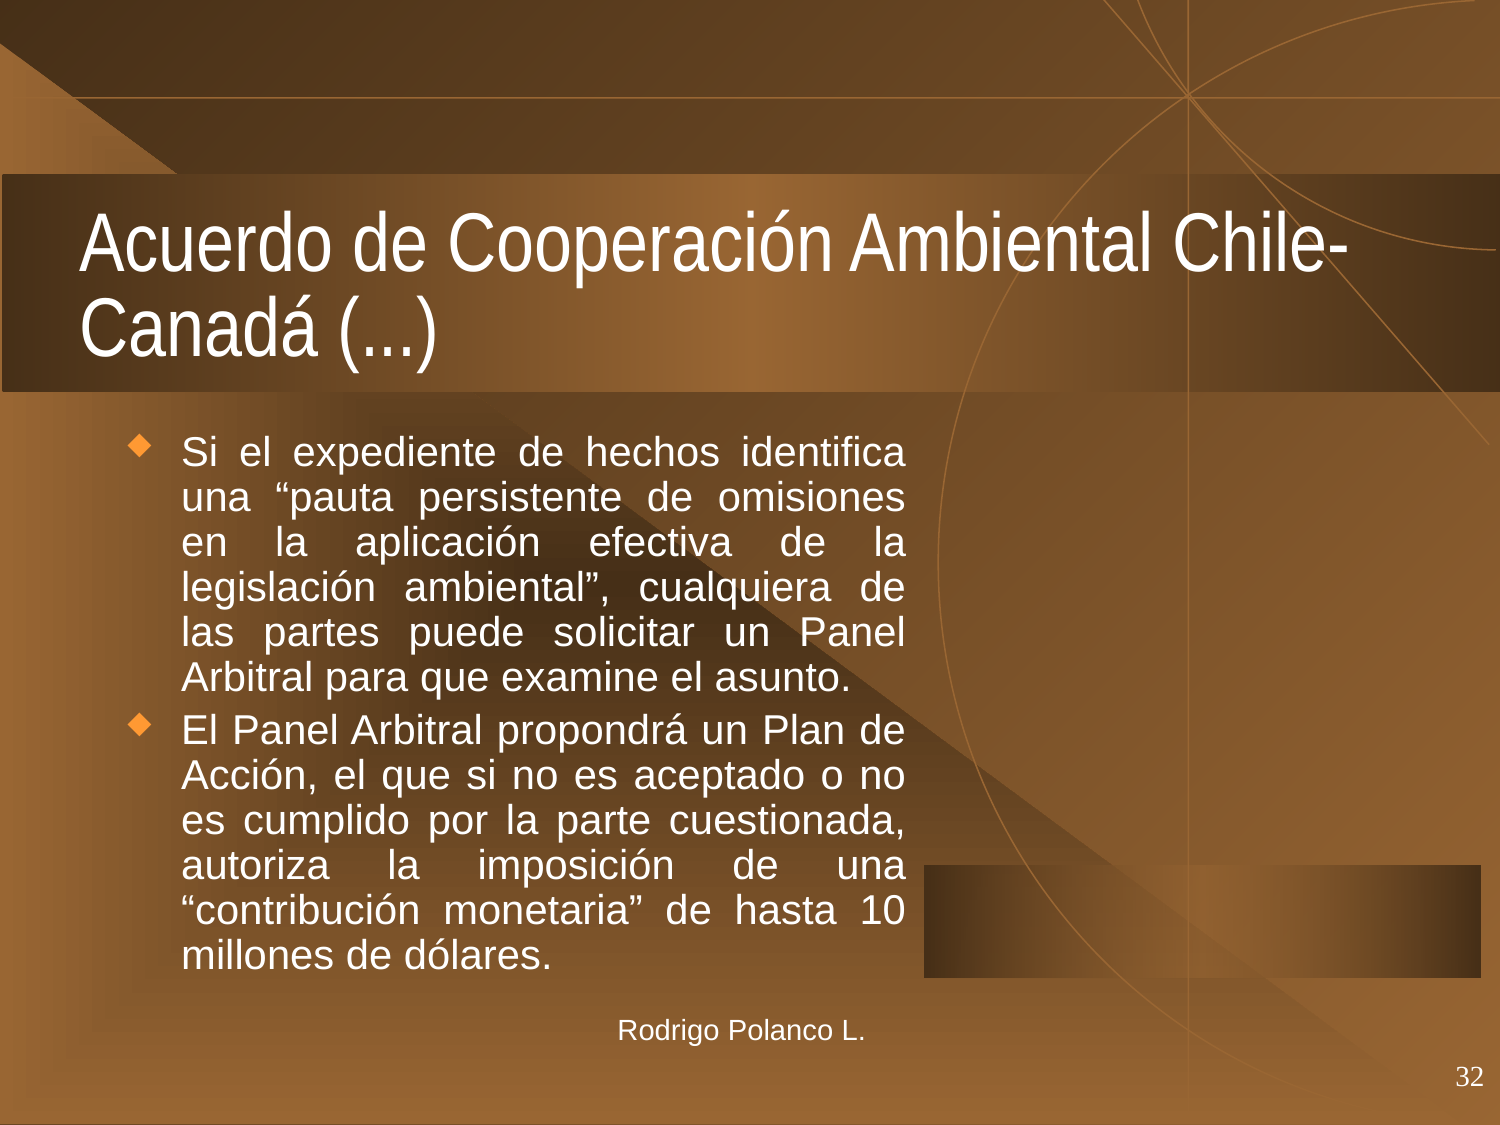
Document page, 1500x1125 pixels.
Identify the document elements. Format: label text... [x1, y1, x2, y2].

slide_number 32 [1187, 1049, 1500, 1125]
title Acuerdo de Cooperación Ambiental Chile-Canadá (...) [63, 177, 1446, 382]
list Si el expediente de hechos identifica una “pauta persistente de omisiones en la aplicación efectiva de la legislación ambiental”, cualquiera de las partes puede solicitar un Panel Arbitral para que examine el asunto. El Panel Arbitral propondrá un Plan de Acción, el que si no es aceptado o no es cumplido por la parte cuestionada, autoriza la imposición de una “contribución monetaria” de hasta 10 millones de dólares. [109, 422, 922, 984]
footer Rodrigo Polanco L. [421, 1003, 1063, 1083]
